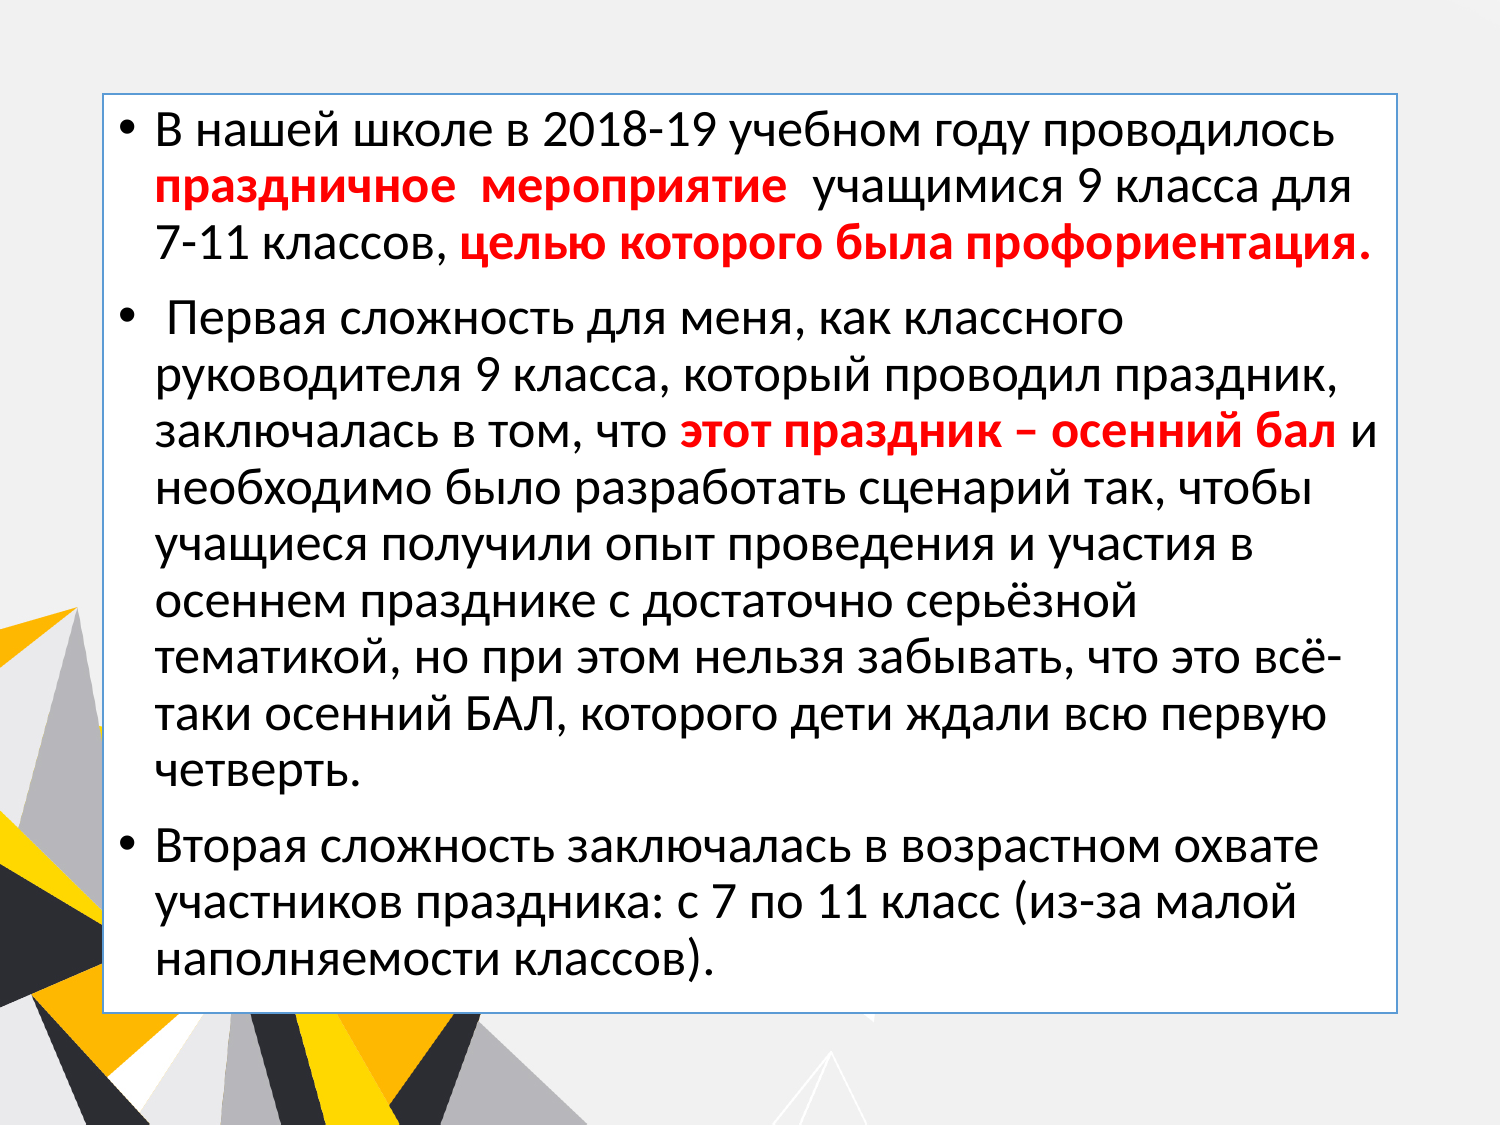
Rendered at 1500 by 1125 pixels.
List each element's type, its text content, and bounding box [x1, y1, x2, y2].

list В нашей школе в 2018-19 учебном году проводилось праздничное мероприятие учащимися 9 класса для 7-11 классов, целью которого была профориентация. Первая сложность для меня, как классного руководителя 9 класса, который проводил праздник, заключалась в том, что этот праздник – осенний бал и необходимо было разработать сценарий так, чтобы учащиеся получили опыт проведения и участия в осеннем празднике с достаточно серьёзной тематикой, но при этом нельзя забывать, что это всё-таки осенний БАЛ, которого дети ждали всю первую четверть. Вторая сложность заключалась в возрастном охвате участников праздника: с 7 по 11 класс (из-за малой наполняемости классов). [102, 93, 1398, 1014]
picture [0, 0, 1500, 1125]
